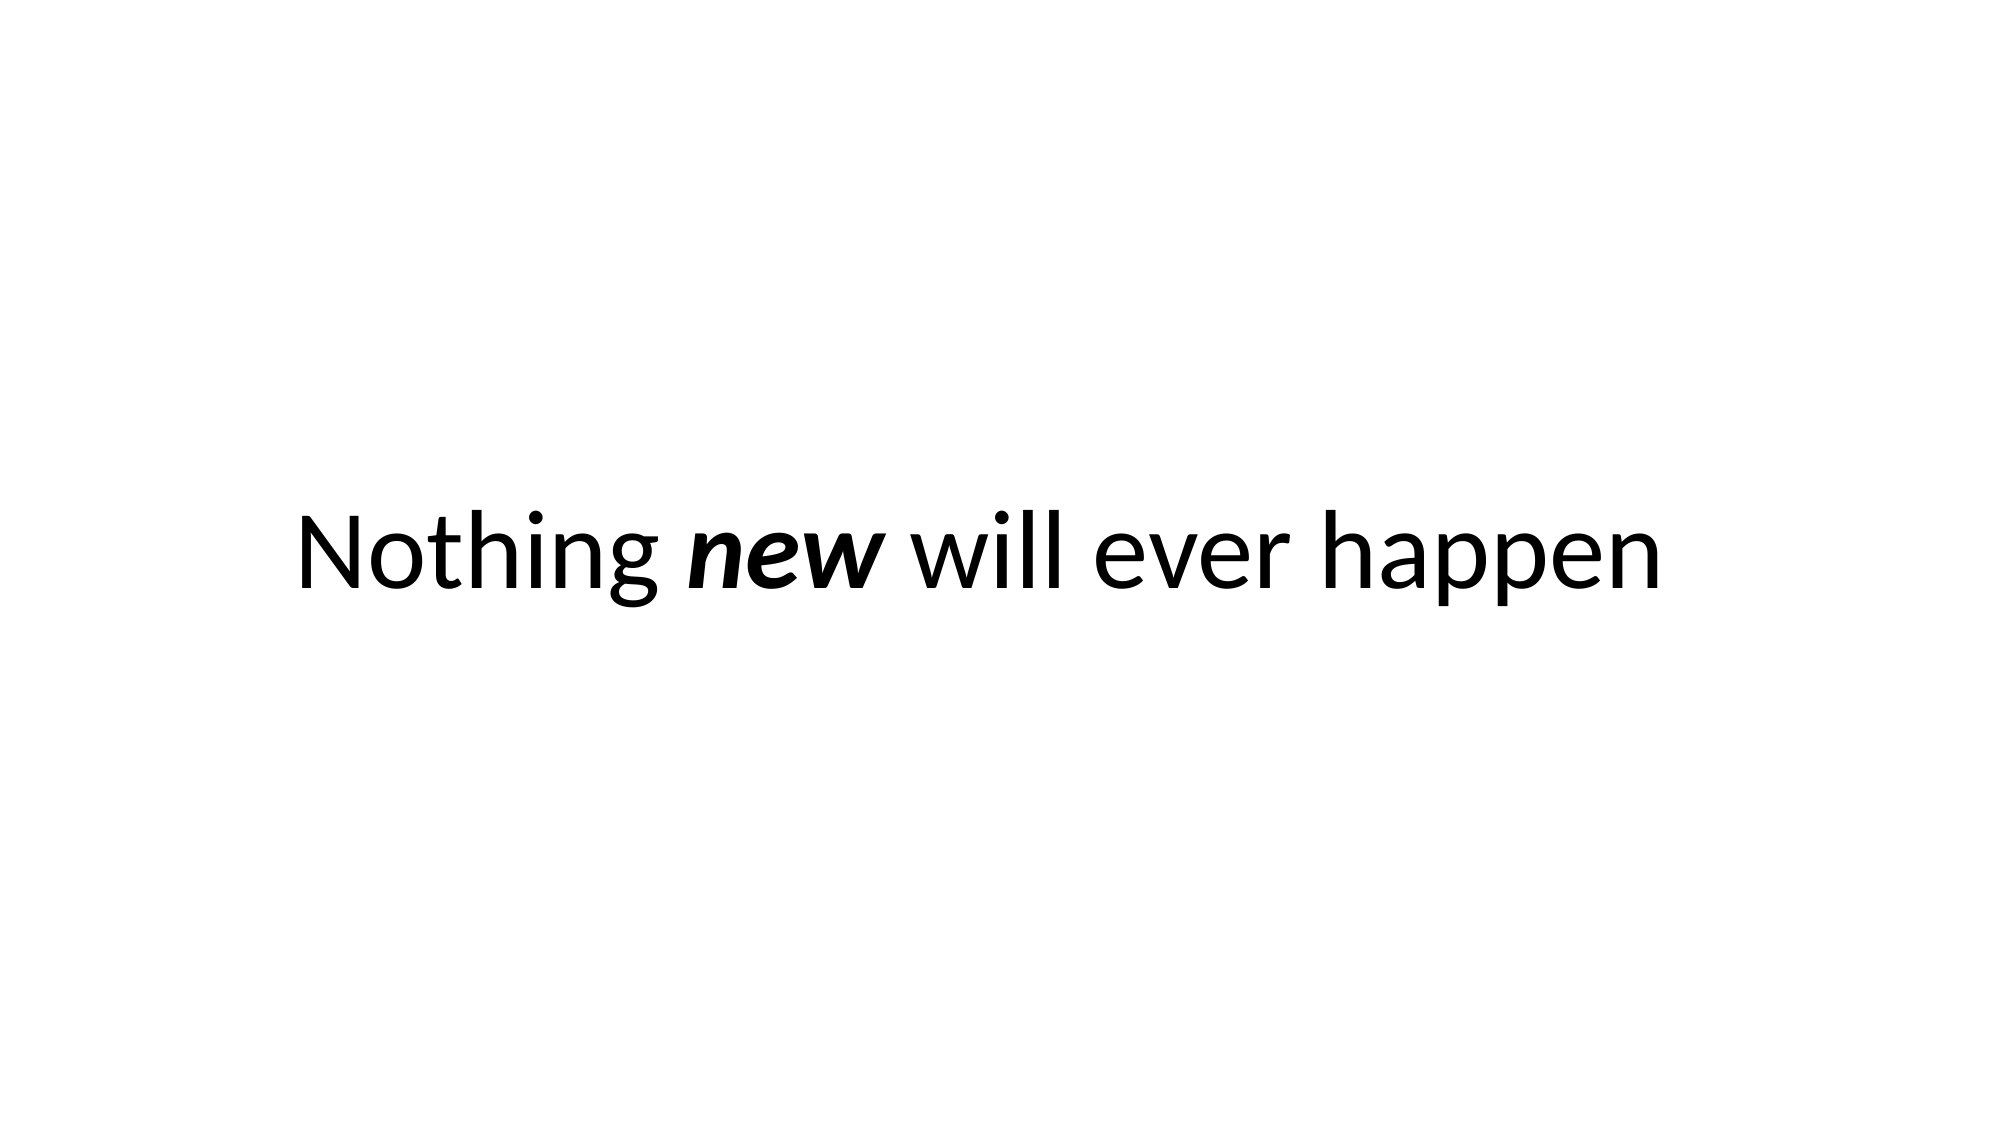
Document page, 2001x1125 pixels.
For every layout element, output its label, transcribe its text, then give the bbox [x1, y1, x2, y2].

list Nothing new will ever happen [130, 484, 1856, 967]
